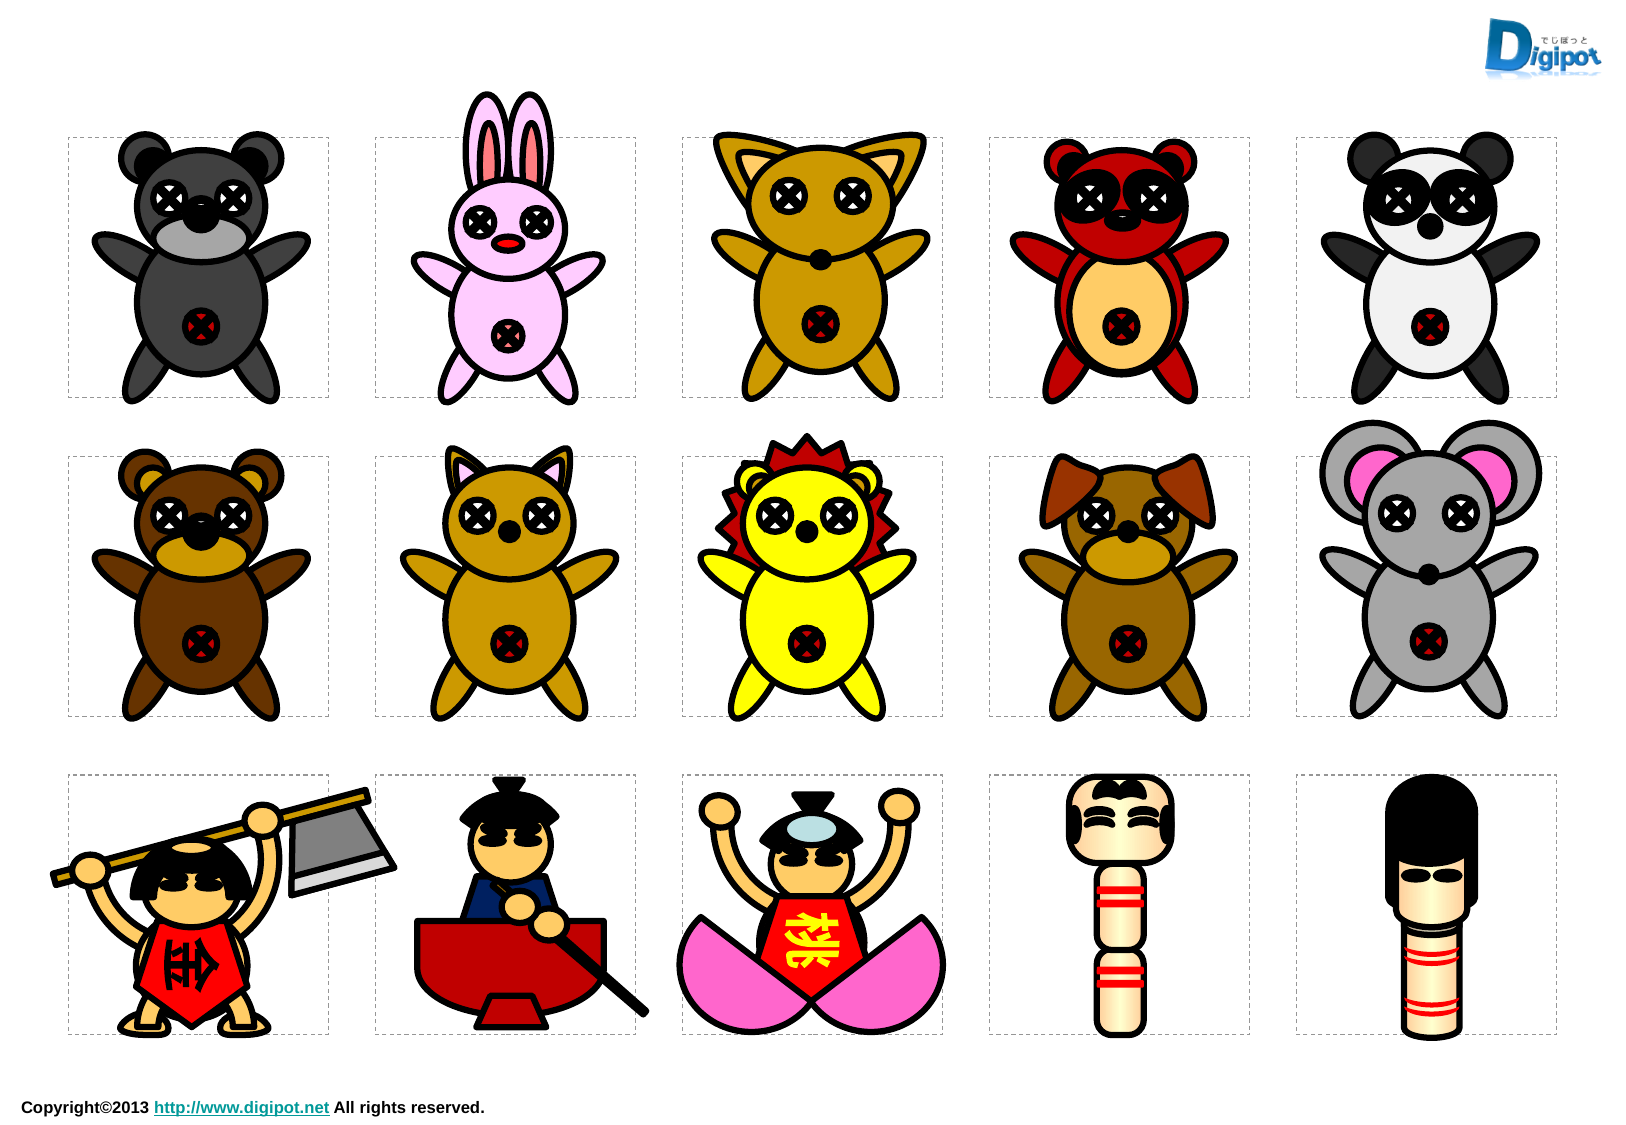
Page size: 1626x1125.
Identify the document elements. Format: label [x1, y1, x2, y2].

text_box [88, 134, 314, 408]
text_box [1068, 776, 1172, 1036]
text_box [1388, 776, 1476, 1039]
text_box [1006, 141, 1232, 408]
text_box [88, 451, 314, 725]
text_box [408, 94, 609, 408]
picture [1485, 18, 1602, 82]
text_box [707, 124, 934, 405]
text_box [397, 445, 623, 725]
text_box [1015, 459, 1241, 725]
text_box [416, 779, 670, 1028]
text_box [1317, 134, 1543, 408]
text_box [679, 724, 944, 1033]
text_box [694, 435, 920, 723]
text_box [1316, 422, 1542, 723]
text_box [57, 761, 390, 1086]
